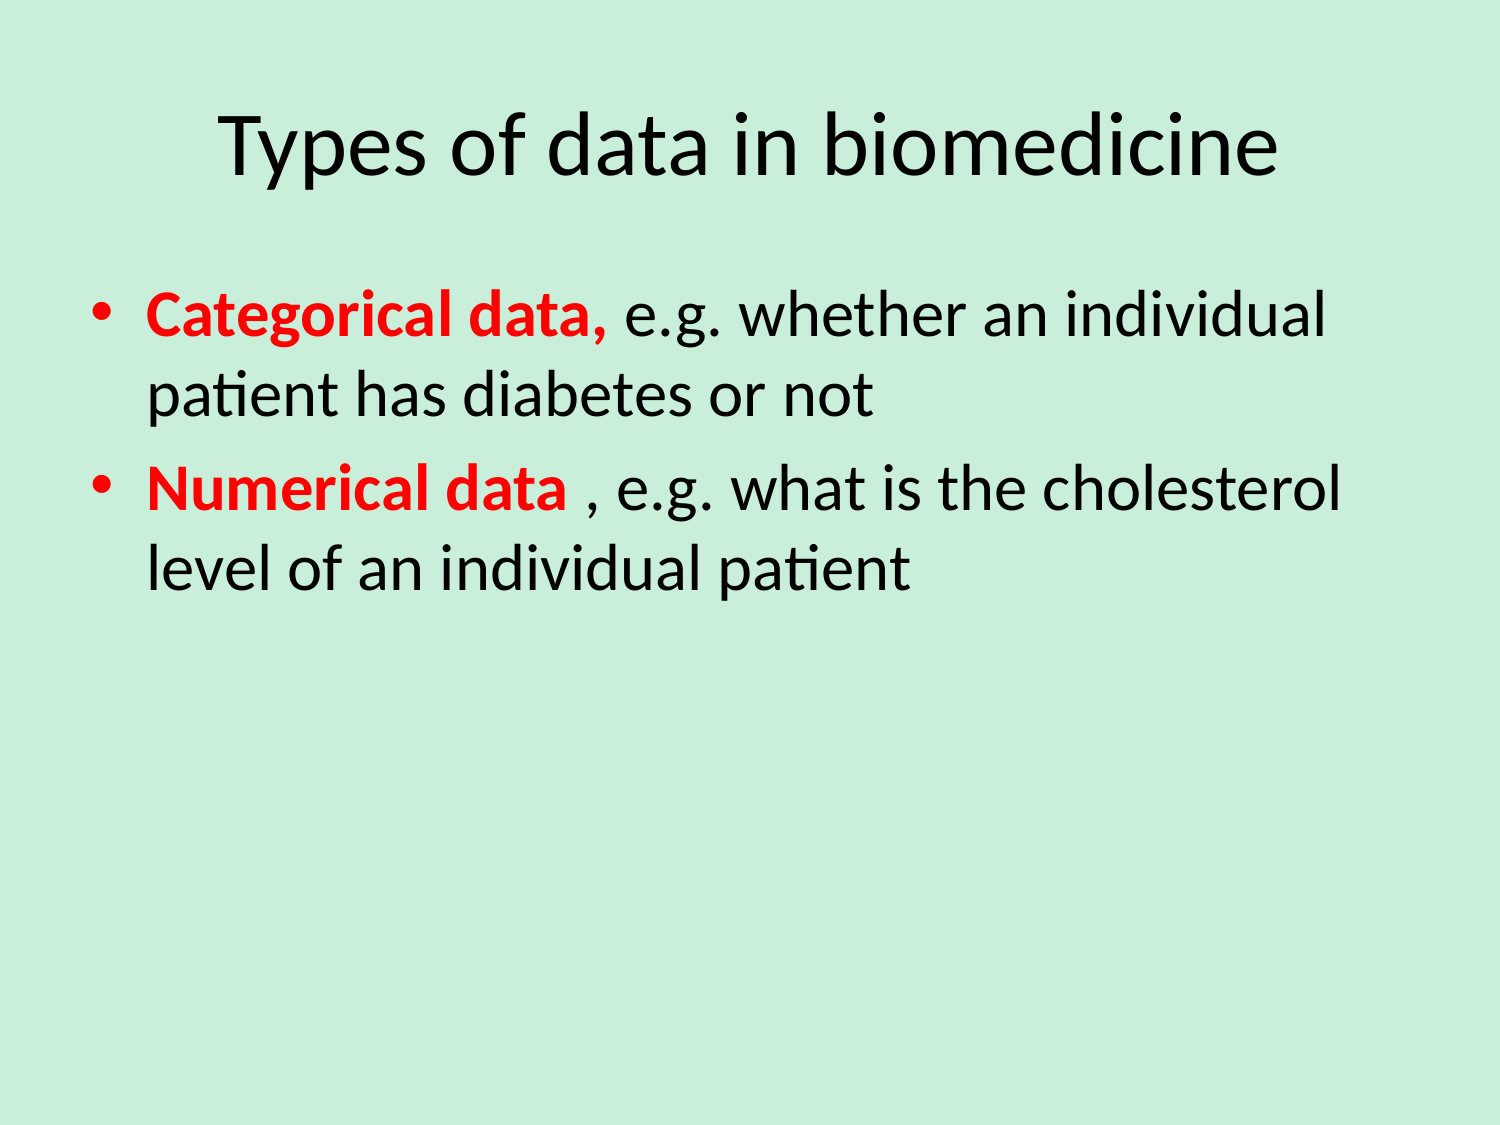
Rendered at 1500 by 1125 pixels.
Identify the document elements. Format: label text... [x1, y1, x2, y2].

list Categorical data, e.g. whether an individual patient has diabetes or not Numerical data , e.g. what is the cholesterol level of an individual patient [75, 262, 1425, 1005]
title Types of data in biomedicine [75, 45, 1425, 233]
